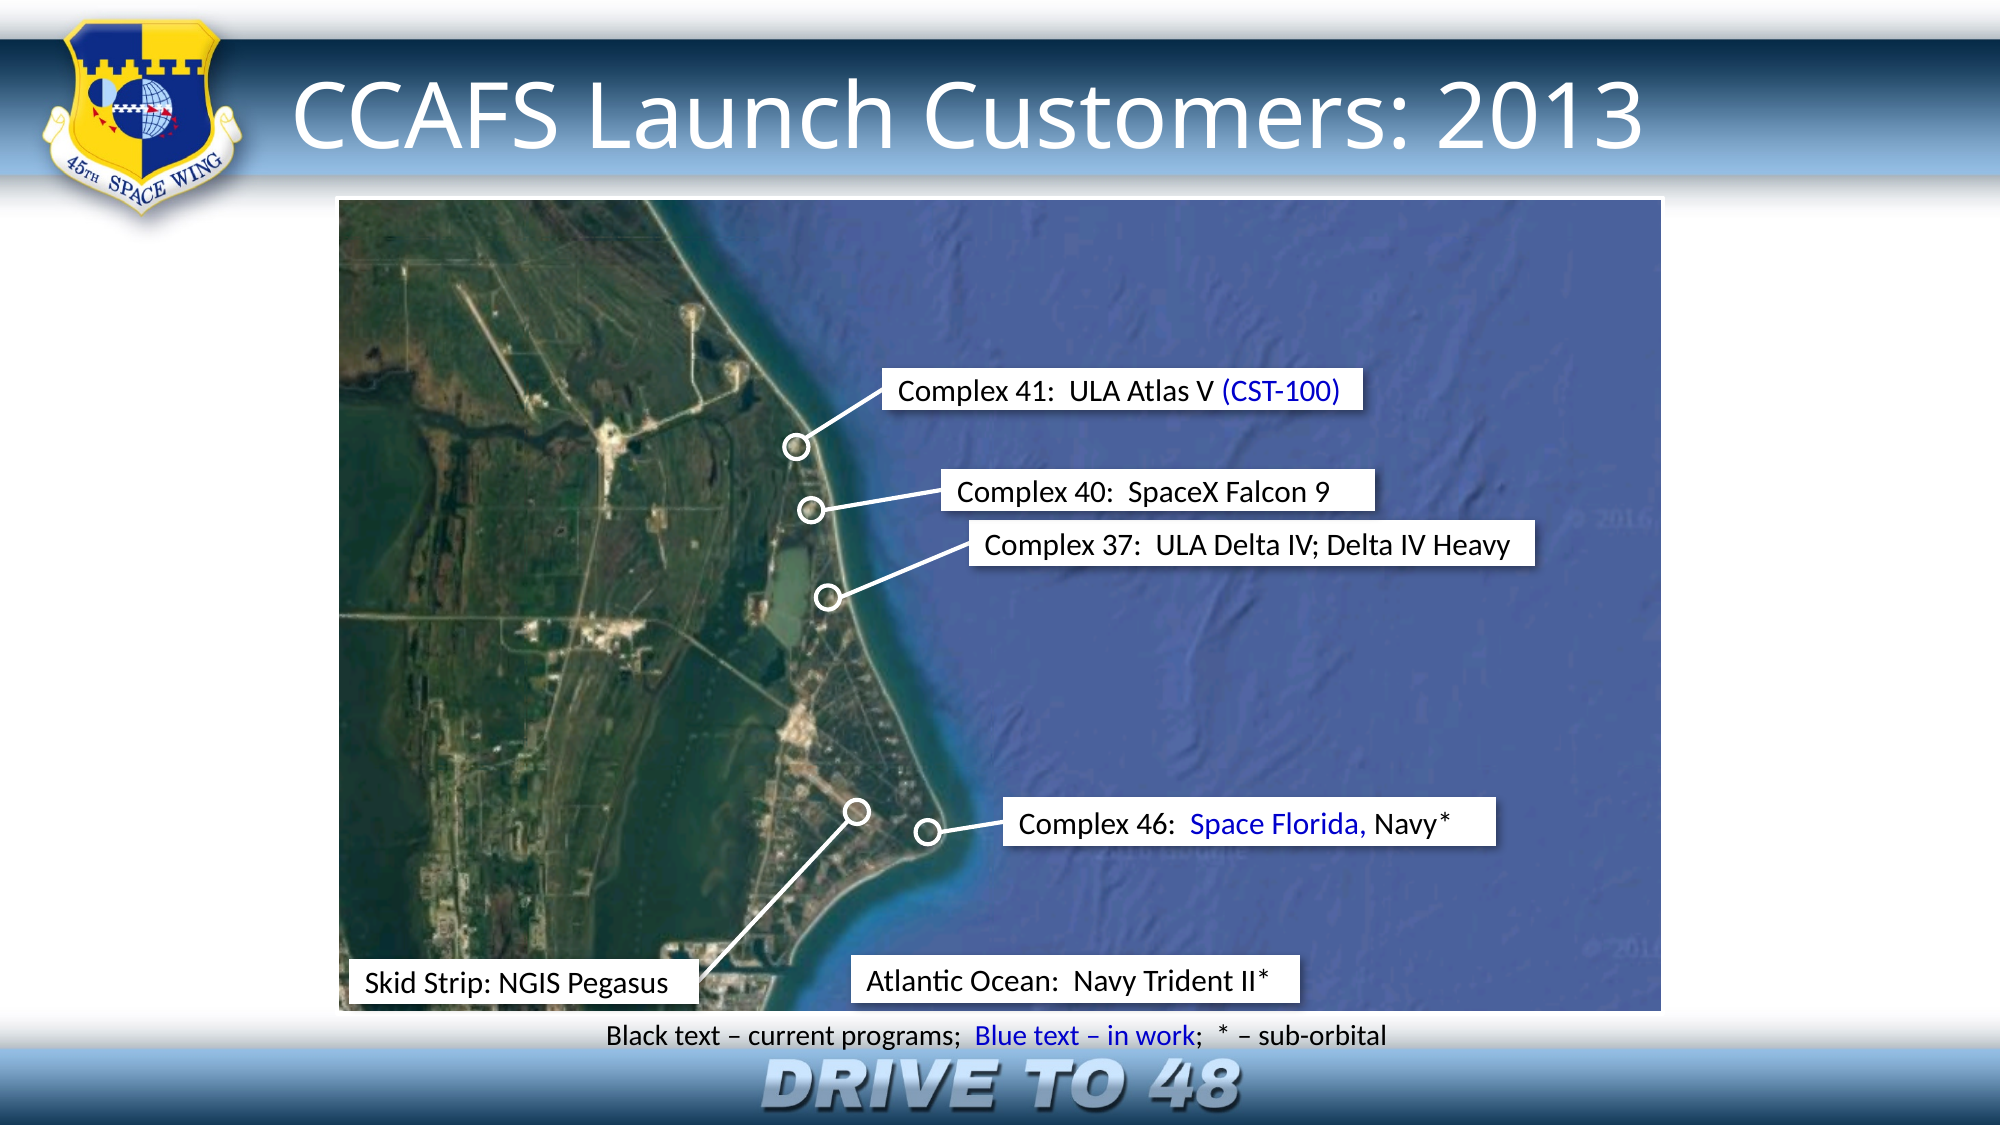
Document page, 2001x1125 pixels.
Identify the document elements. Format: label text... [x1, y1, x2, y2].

picture [0, 0, 2000, 1125]
text_box Black text – current programs; Blue text – in work; * – sub-orbital [591, 1012, 1409, 1059]
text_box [338, 199, 1661, 1012]
title CCAFS Launch Customers: 2013 [275, 10, 2000, 228]
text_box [697, 820, 849, 982]
